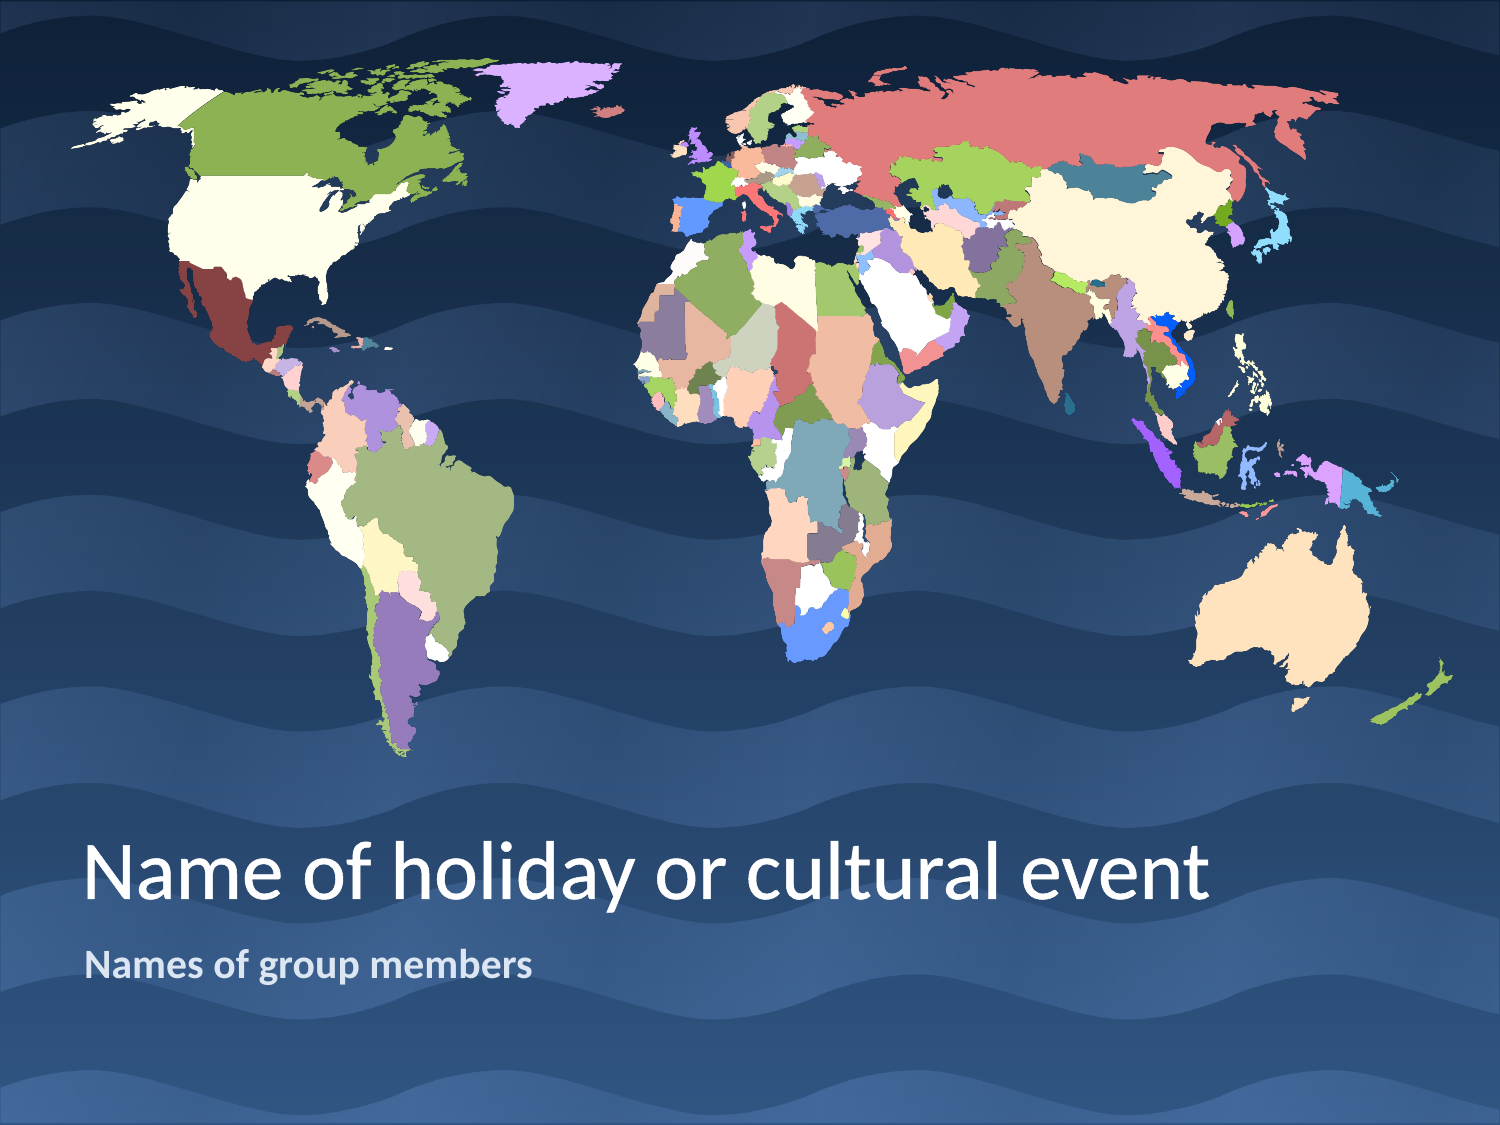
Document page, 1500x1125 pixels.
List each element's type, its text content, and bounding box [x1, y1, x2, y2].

text_box Name of holiday or cultural event [67, 808, 1418, 923]
text_box Names of group members [69, 929, 1462, 995]
